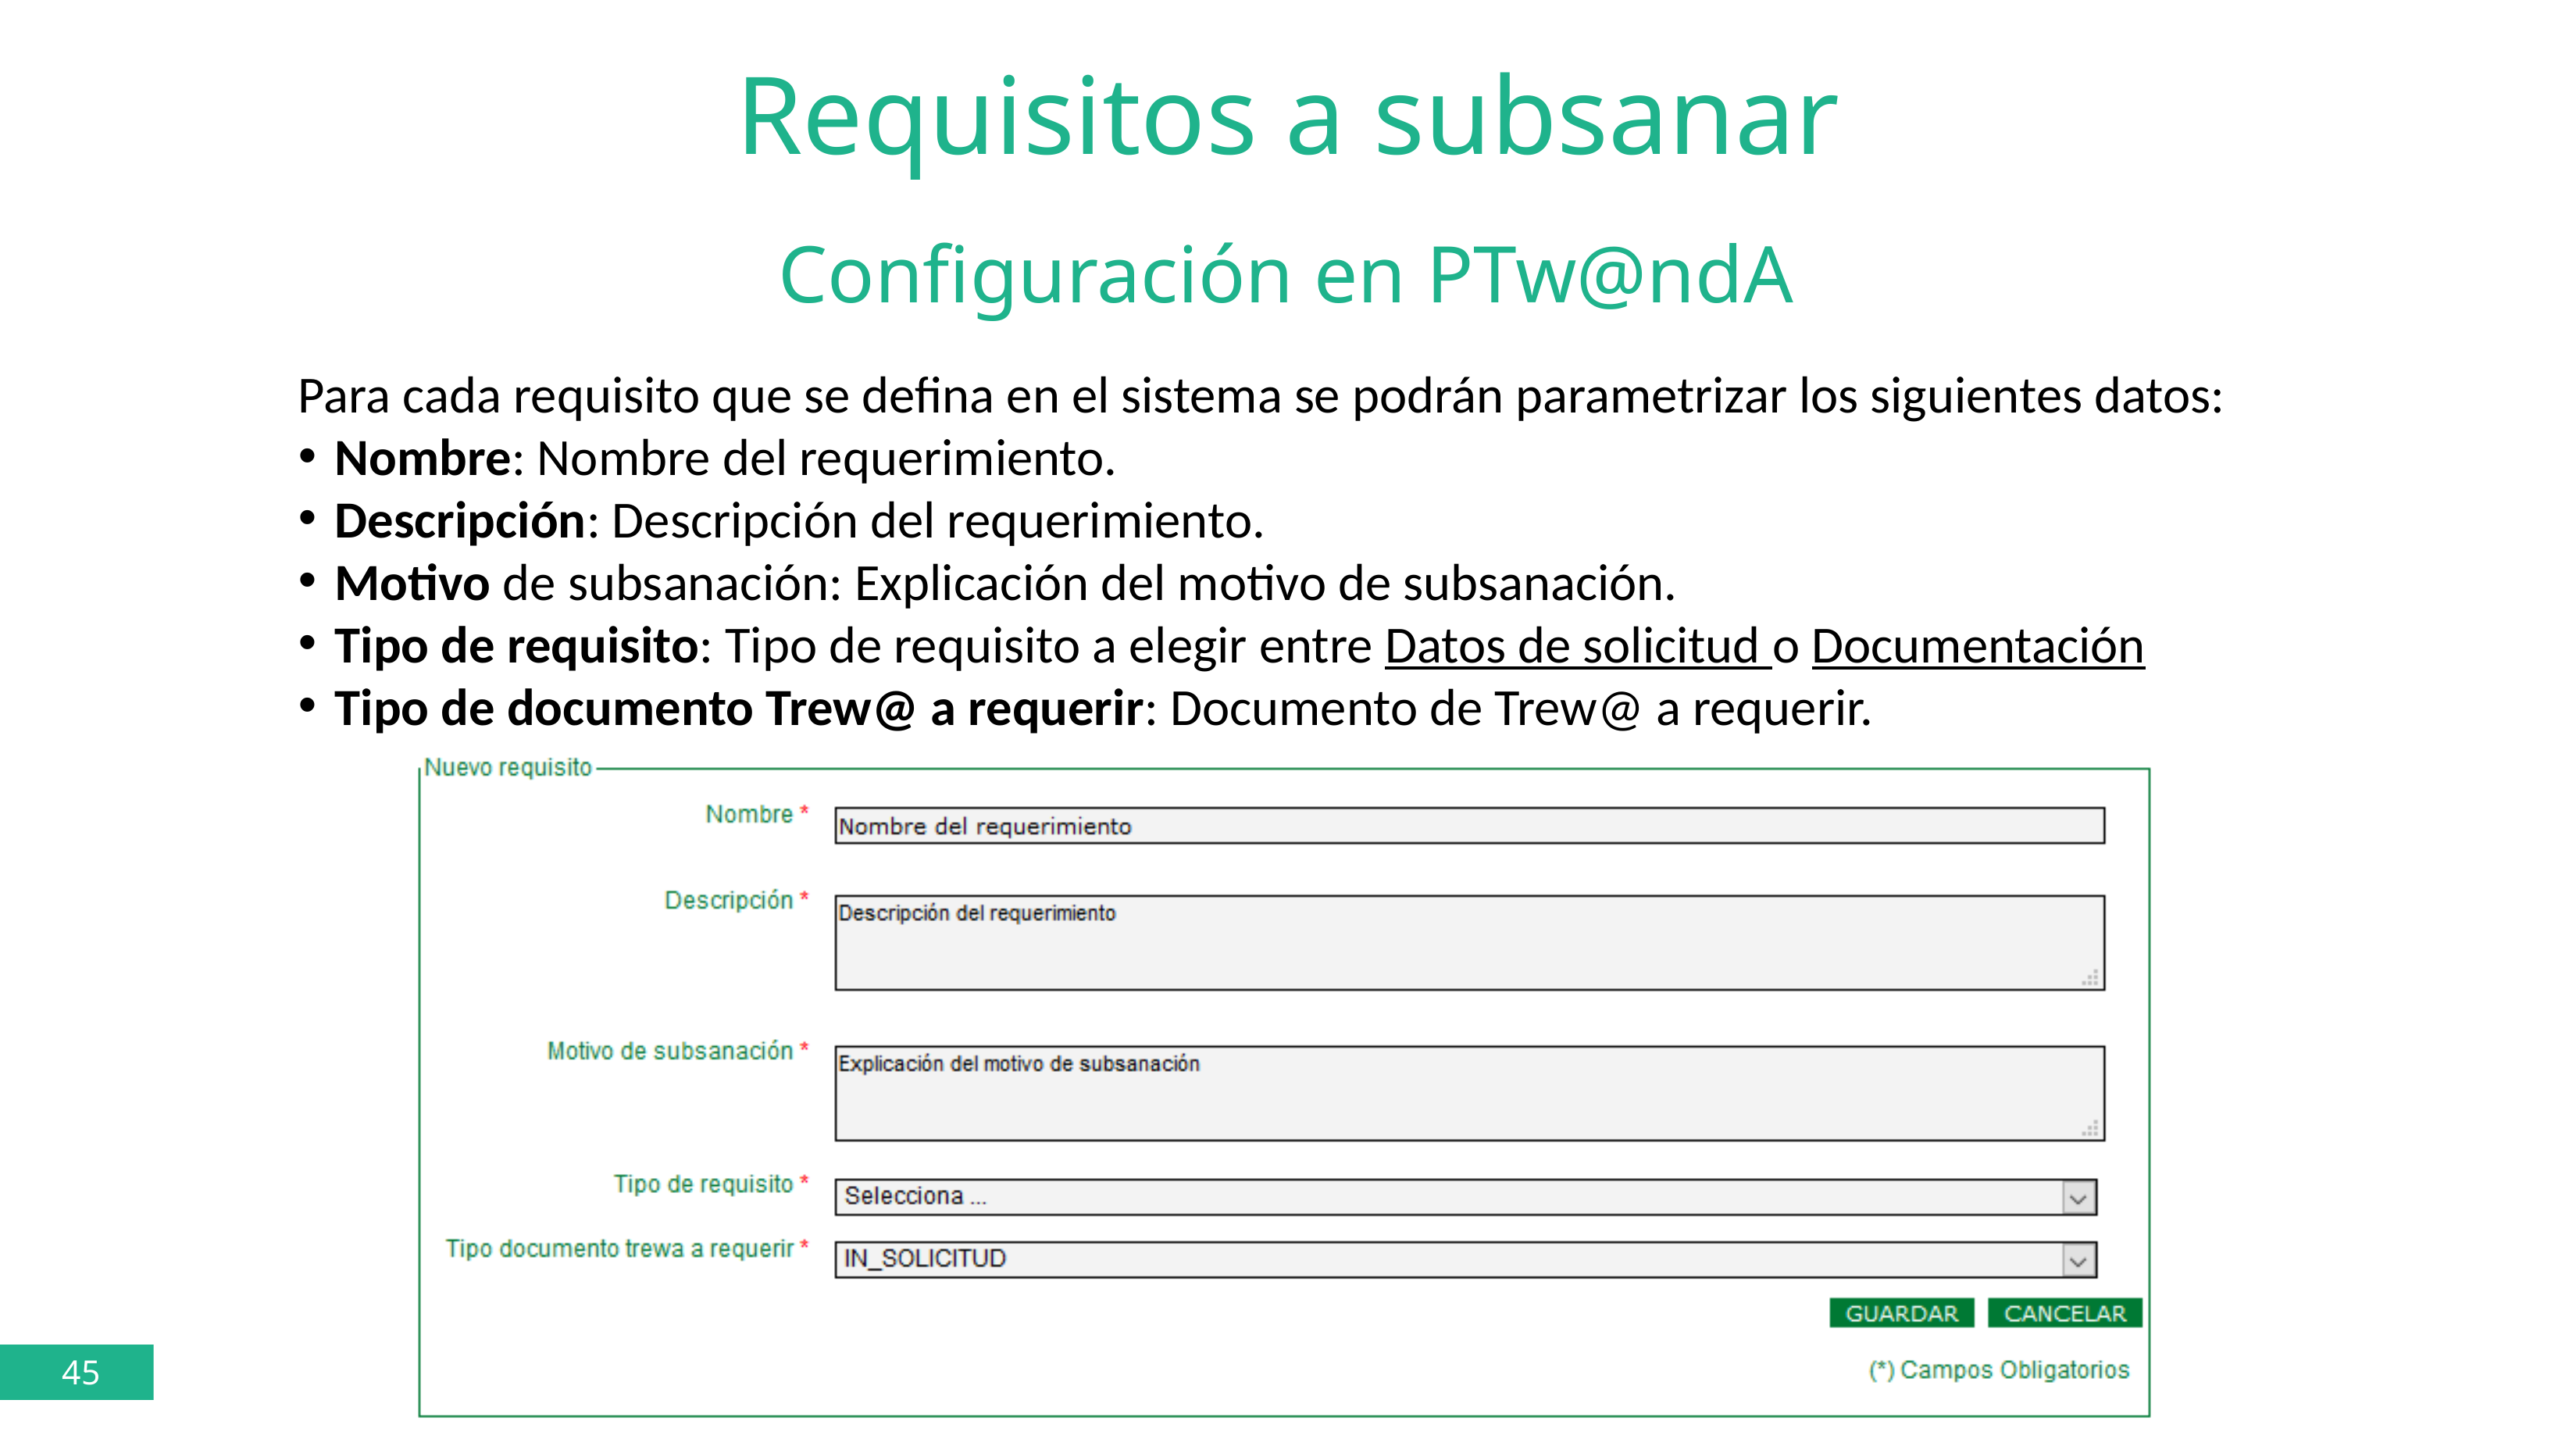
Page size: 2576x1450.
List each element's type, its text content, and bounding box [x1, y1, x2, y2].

text_box Para cada requisito que se defina en el sistema se podrán parametrizar los siguientes datos: Nombre: Nombre del requerimiento. Descripción: Descripción del requerimiento. Motivo de subsanación: Explicación del motivo de subsanación. Tipo de requisito: Tipo de requisito a elegir entre Datos de solicitud o Documentación Tipo de documento Trew@ a requerir: Documento de Trew@ a requerir. [287, 355, 2289, 741]
text_box [0, 1345, 154, 1400]
picture [409, 746, 2164, 1430]
text_box Configuración en PTw@ndA [0, 219, 2574, 324]
slide_number 45 [41, 1351, 112, 1394]
text_box Requisitos a subsanar [0, 41, 2576, 182]
